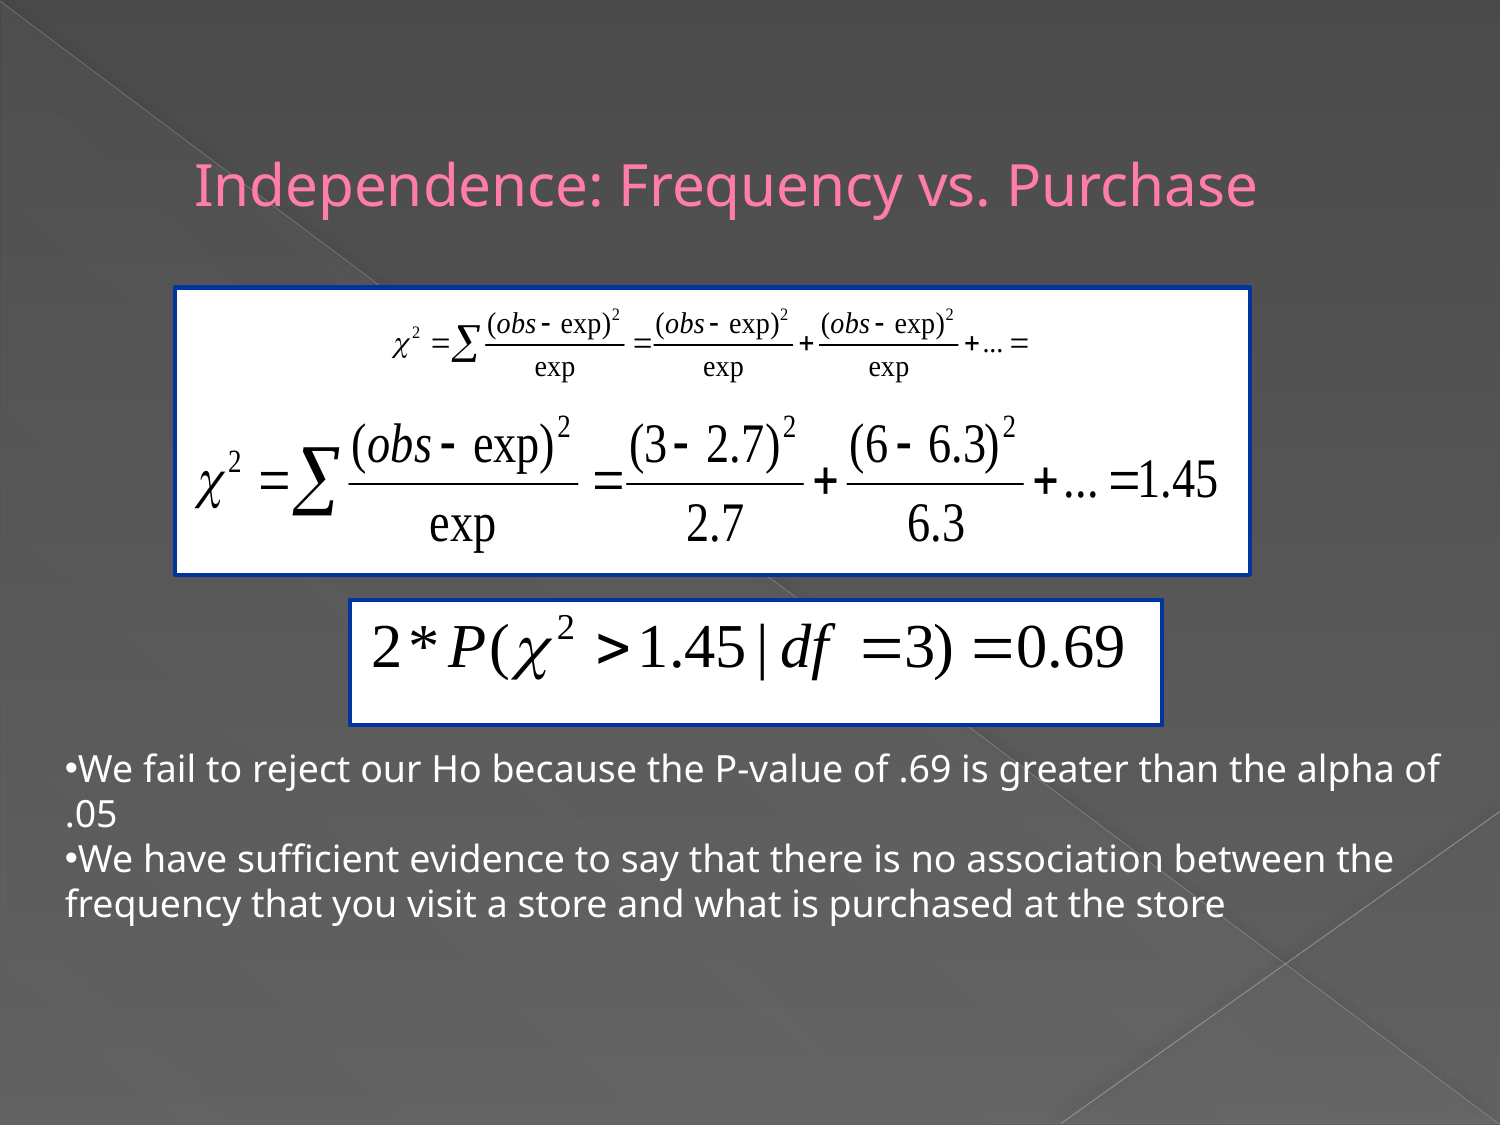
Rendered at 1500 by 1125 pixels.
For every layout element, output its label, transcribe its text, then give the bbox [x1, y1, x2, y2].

text_box [173, 299, 1252, 577]
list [187, 399, 1226, 563]
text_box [349, 599, 1163, 726]
text_box Independence: Frequency vs. Purchase [99, 68, 1450, 299]
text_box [387, 299, 1029, 388]
text_box We fail to reject our Ho because the P-value of .69 is greater than the alpha of .05 We have sufficient evidence to say that there is no association between the frequency that you visit a store and what is purchased at the store [49, 737, 1463, 933]
